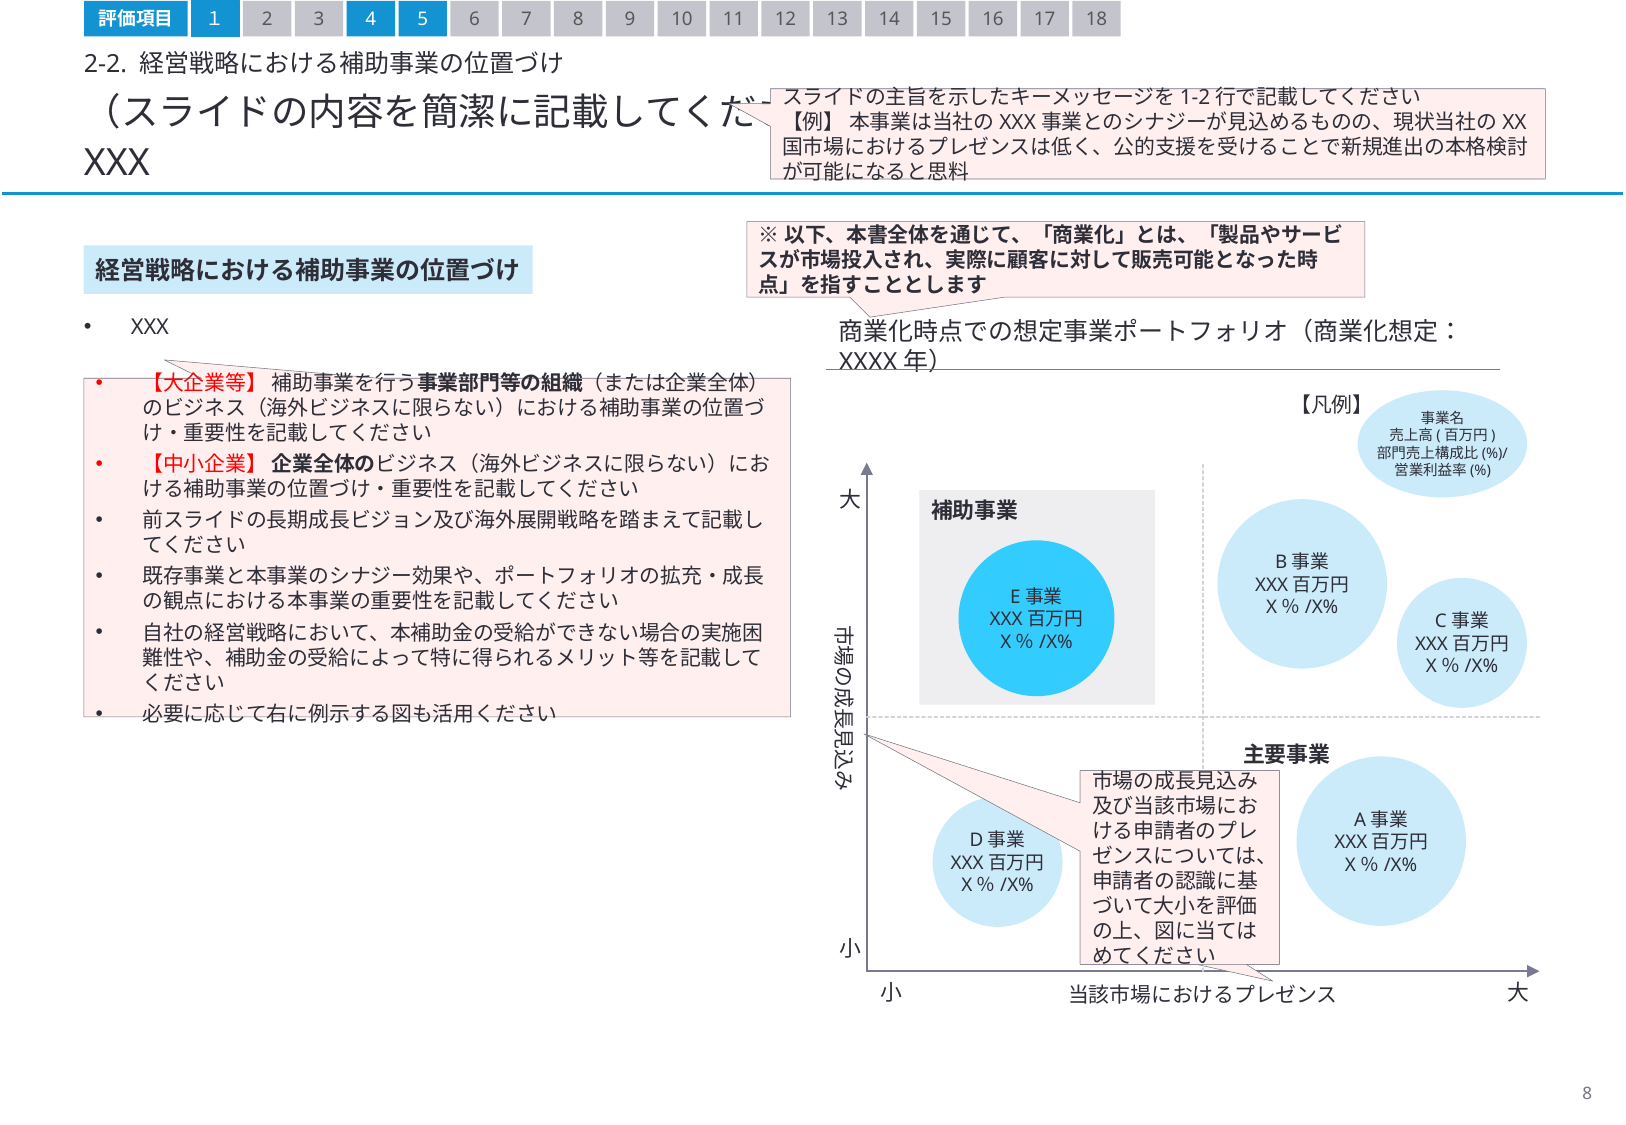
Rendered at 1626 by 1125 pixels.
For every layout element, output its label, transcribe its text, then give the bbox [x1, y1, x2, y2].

list （スライドの内容を簡潔に記載してください） XXX [84, 83, 1543, 183]
text_box XXX [84, 302, 1543, 402]
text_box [824, 378, 1540, 1015]
text_box 【大企業等】 補助事業を行う事業部門等の組織（または企業全体）のビジネス（海外ビジネスに限らない）における補助事業の位置づけ・重要性を記載してください 【中小企業】 企業全体のビジネス（海外ビジネスに限らない）における補助事業の位置づけ・重要性を記載してください 前スライドの長期成長ビジョン及び海外展開戦略を踏まえて記載してください 既存事業と本事業のシナジー効果や、ポートフォリオの拡充・成長の観点における本事業の重要性を記載してください 自社の経営戦略において、本補助金の受給ができない場合の実施困難性や、補助金の受給によって特に得られるメリット等を記載してください 必要に応じて右に例示する図も活用ください [82, 358, 792, 718]
text_box スライドの主旨を示したキーメッセージを1-2行で記載してください 【例】 本事業は当社のXXX事業とのシナジーが見込めるものの、現状当社のXX国市場におけるプレゼンスは低く、公的支援を受けることで新規進出の本格検討が可能になると思料 [728, 87, 1547, 180]
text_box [826, 318, 1539, 373]
list 2-2. 経営戦略における補助事業の位置づけ [84, 40, 1543, 82]
text_box ※以下、本書全体を通じて、「商業化」とは、「製品やサービスが市場投入され、実際に顧客に対して販売可能となった時点」を指すこととします [745, 220, 1366, 318]
text_box 経営戦略における補助事業の位置づけ [83, 244, 533, 295]
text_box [83, 0, 1122, 37]
